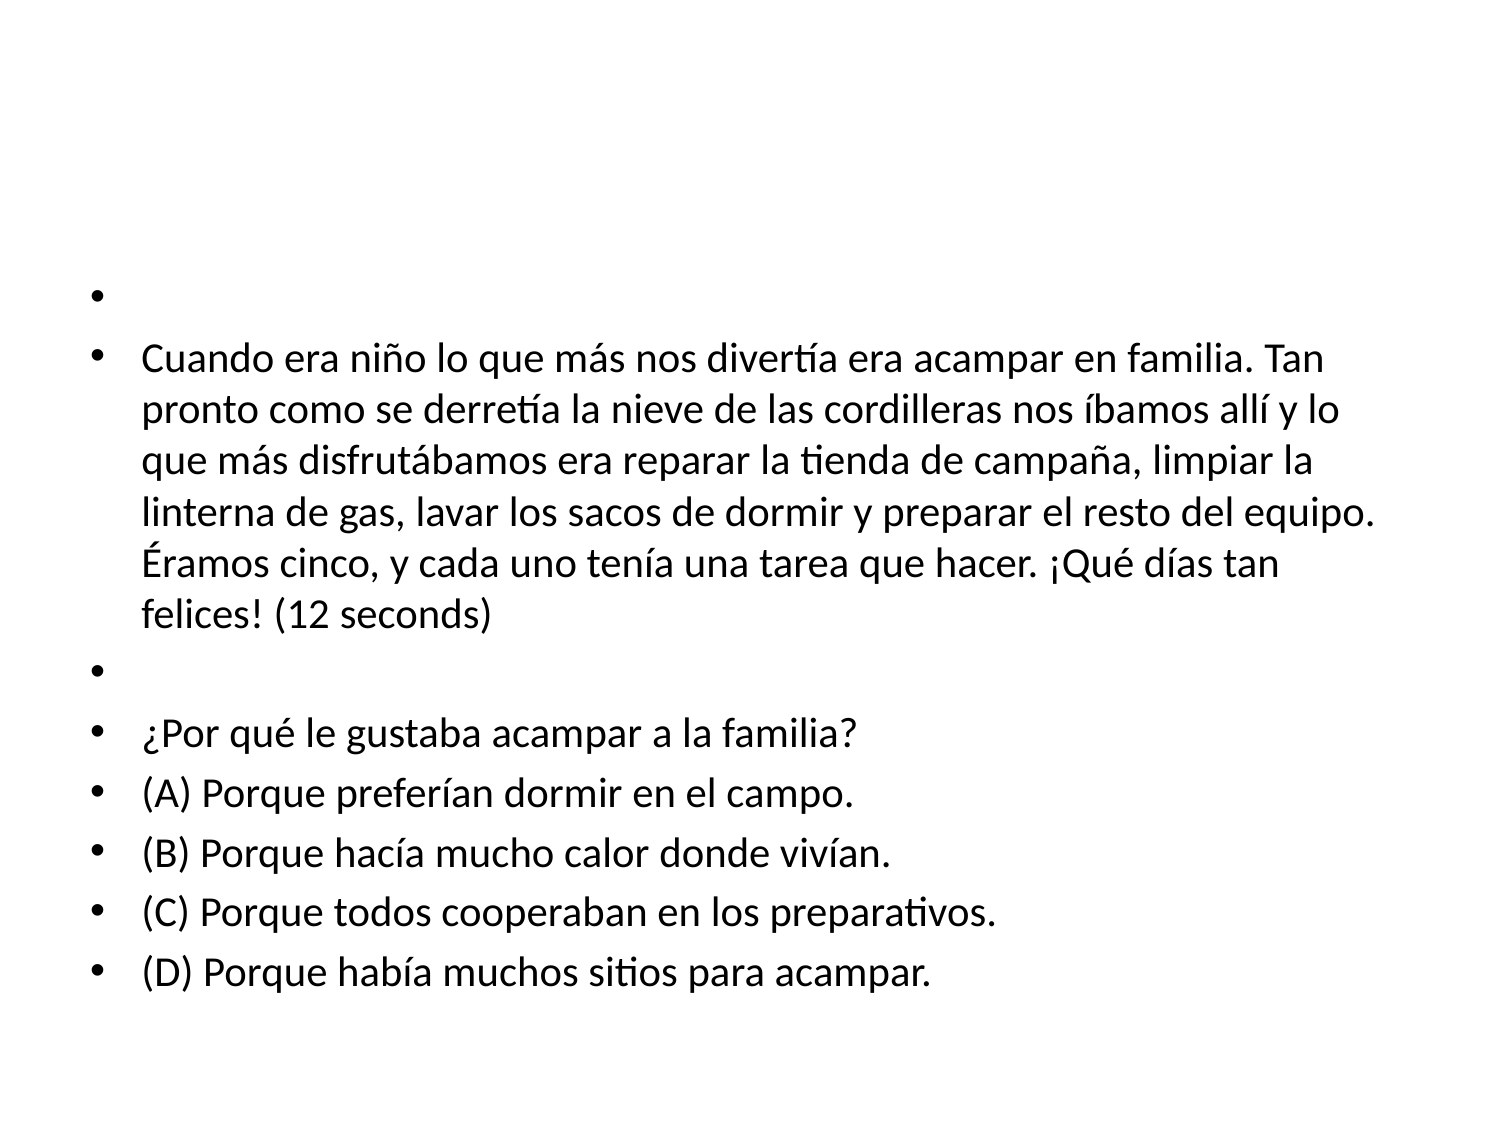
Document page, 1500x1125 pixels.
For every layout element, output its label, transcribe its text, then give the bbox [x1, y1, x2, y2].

list Cuando era niño lo que más nos divertía era acampar en familia. Tan pronto como se derretía la nieve de las cordilleras nos íbamos allí y lo que más disfrutábamos era reparar la tienda de campaña, limpiar la linterna de gas, lavar los sacos de dormir y preparar el resto del equipo. Éramos cinco, y cada uno tenía una tarea que hacer. ¡Qué días tan felices! (12 seconds) ¿Por qué le gustaba acampar a la familia? (A) Porque preferían dormir en el campo. (B) Porque hacía mucho calor donde vivían. (C) Porque todos cooperaban en los preparativos. (D) Porque había muchos sitios para acampar. [75, 262, 1425, 1005]
